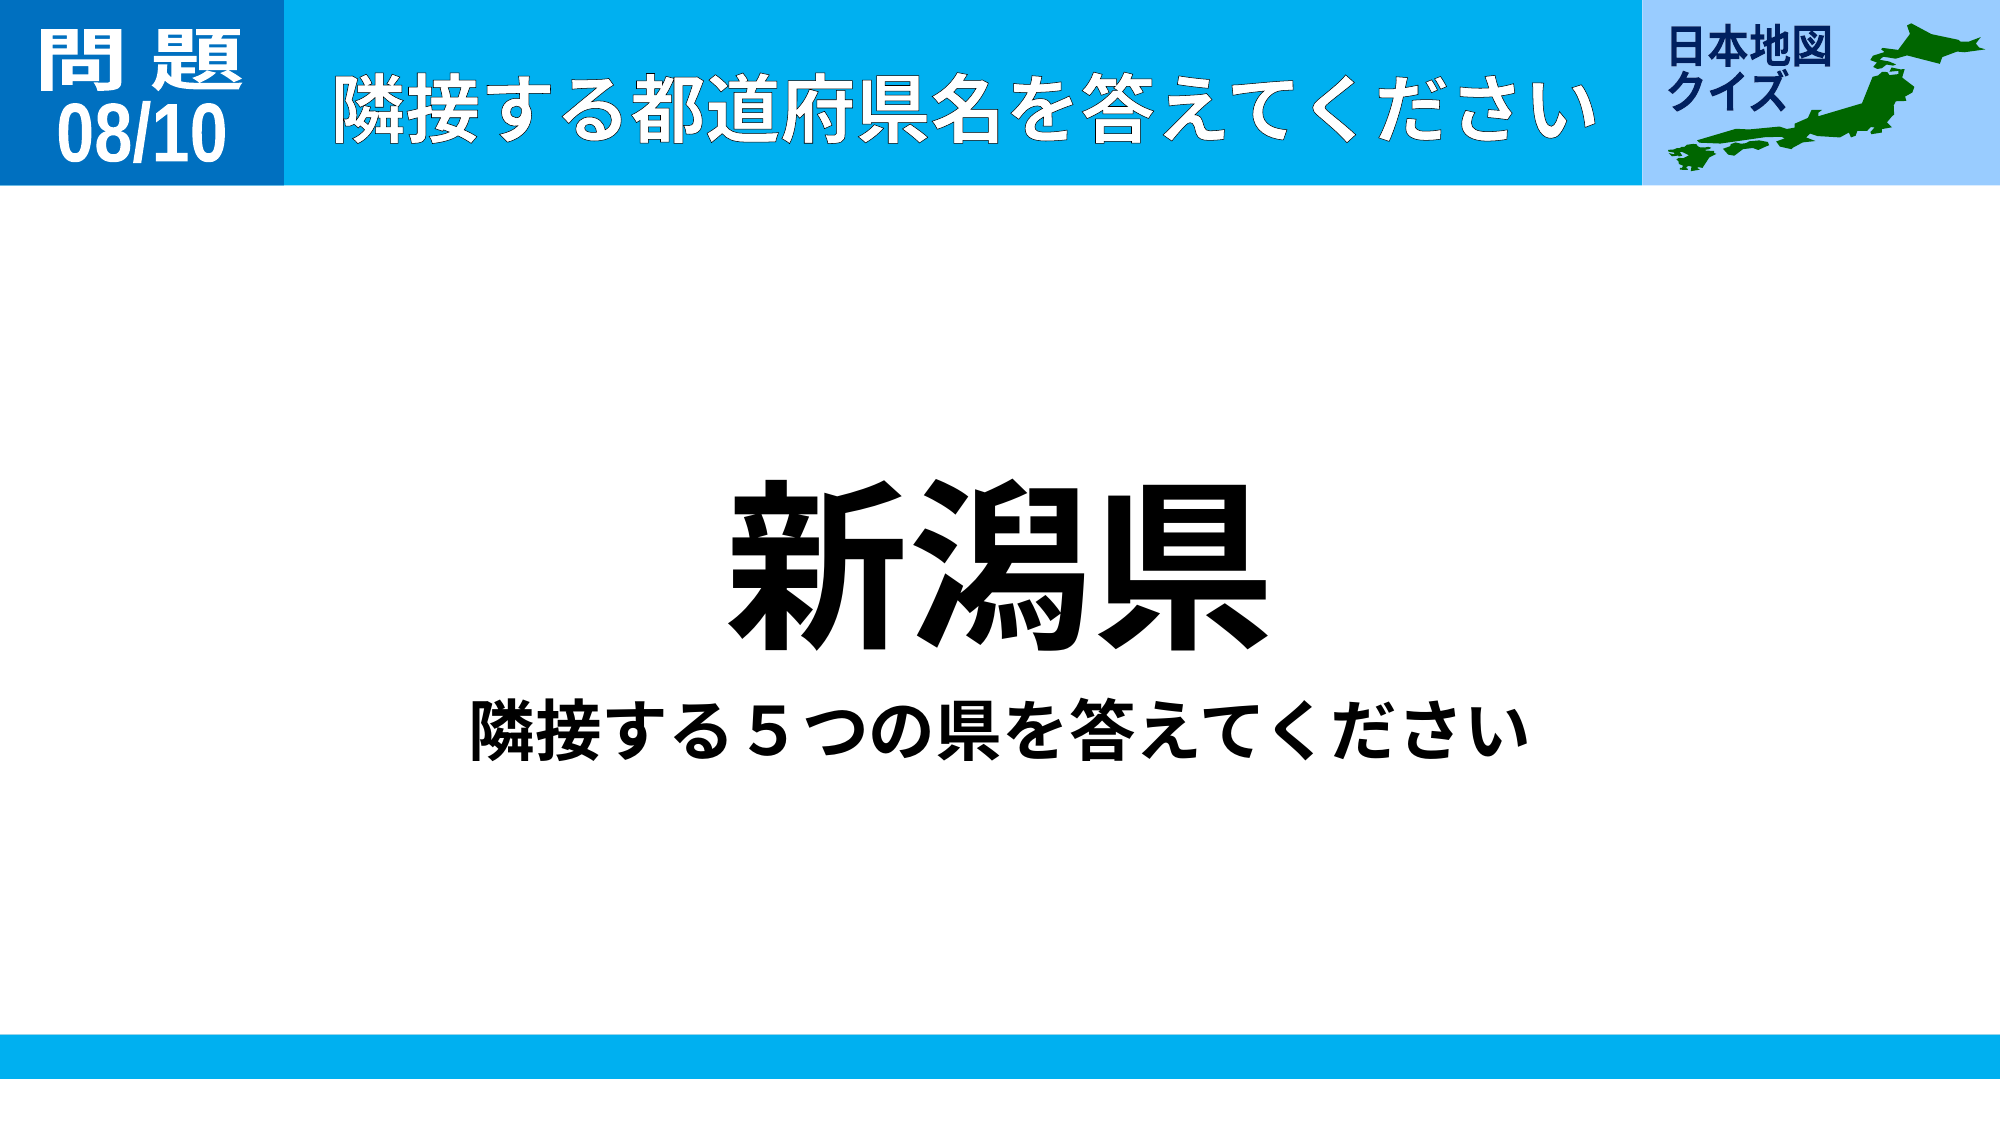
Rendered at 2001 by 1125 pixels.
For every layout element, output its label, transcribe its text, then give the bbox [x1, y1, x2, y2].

text_box [0, 1034, 2000, 1079]
text_box 隣接する５つの県を答えてください [453, 681, 1547, 776]
text_box 新潟県 [710, 443, 1290, 679]
